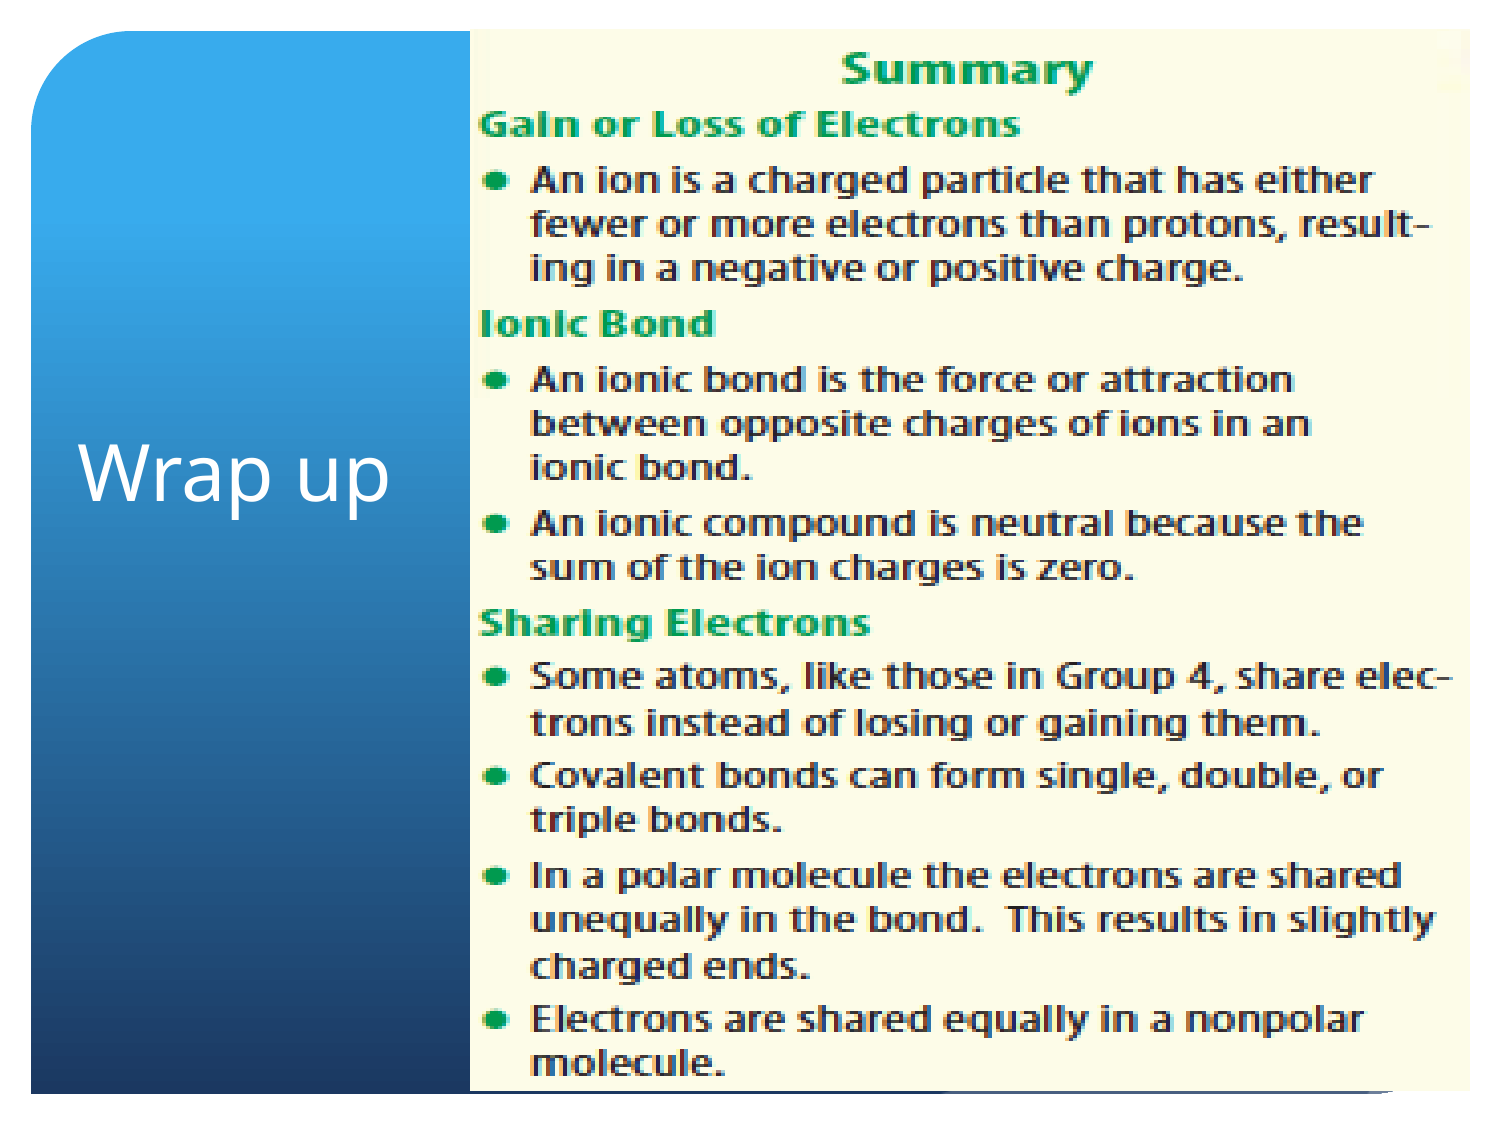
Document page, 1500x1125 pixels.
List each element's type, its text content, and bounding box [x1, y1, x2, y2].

picture [24, 29, 1473, 1094]
title Wrap up [0, 422, 469, 525]
